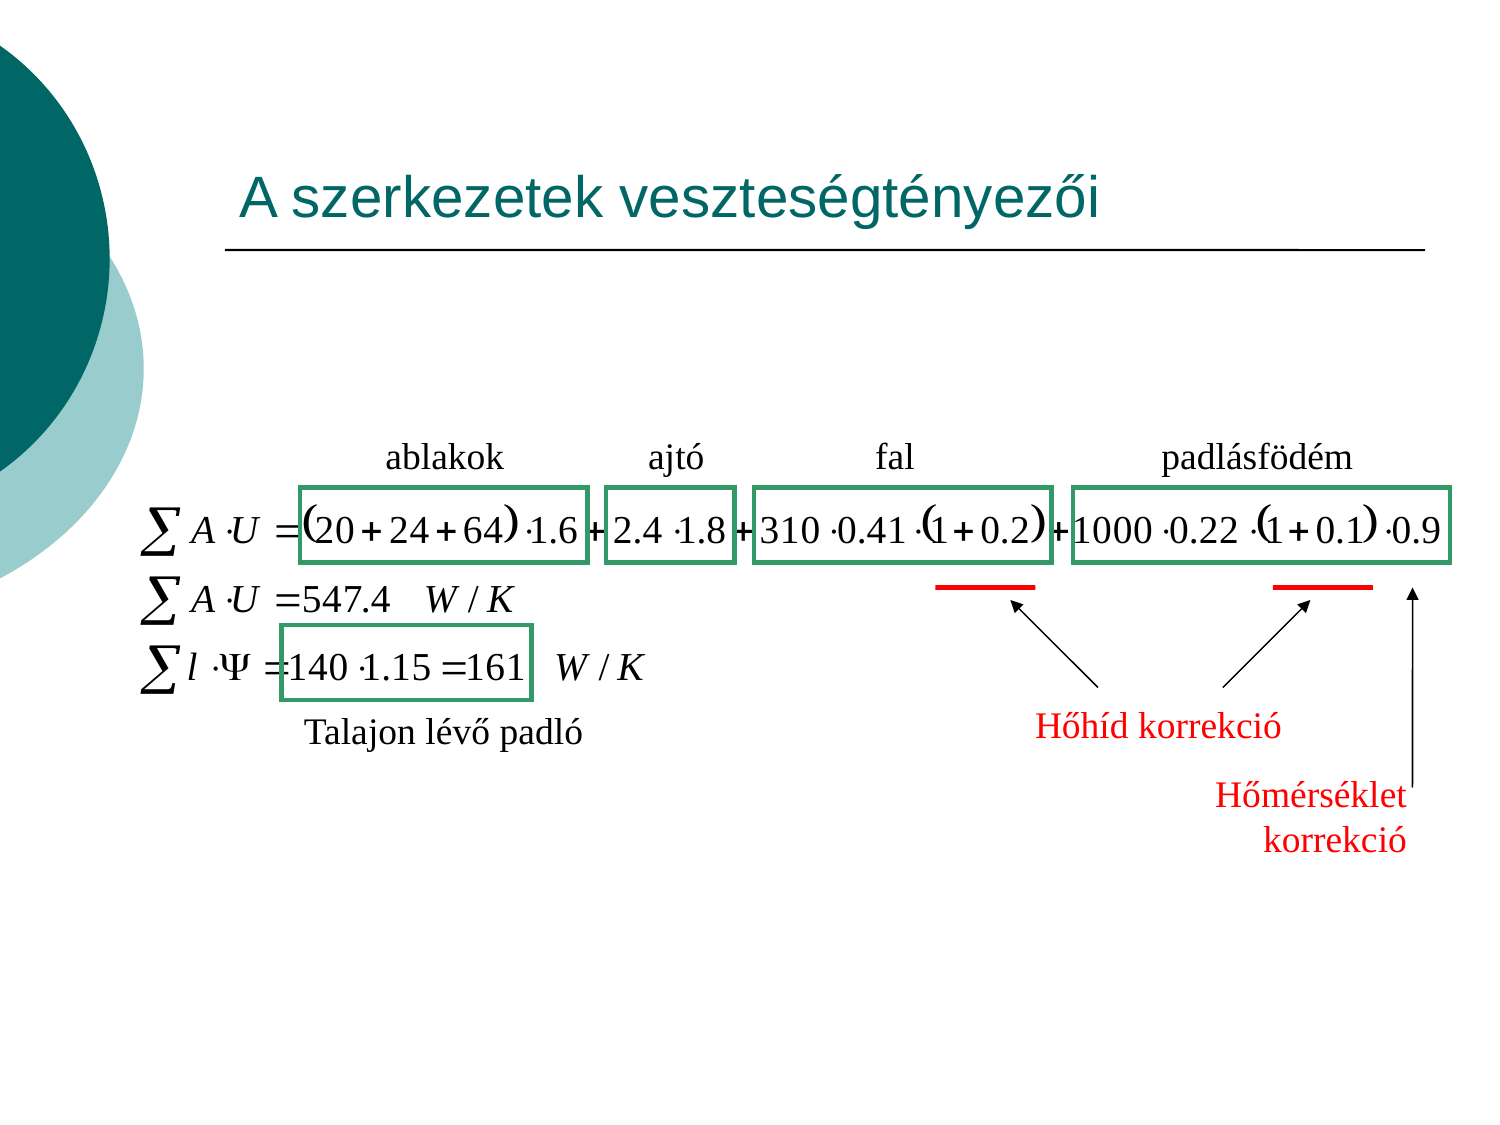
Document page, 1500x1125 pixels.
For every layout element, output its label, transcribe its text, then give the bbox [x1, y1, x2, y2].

text_box fal [749, 424, 1040, 485]
title A szerkezetek veszteségtényezői [224, 49, 1425, 237]
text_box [935, 587, 1197, 755]
text_box [299, 487, 588, 498]
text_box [134, 499, 1449, 705]
text_box Talajon lévő padló [275, 713, 613, 760]
text_box padlásfödém [1112, 424, 1403, 485]
text_box [1072, 487, 1450, 499]
text_box ablakok [299, 424, 590, 485]
text_box [754, 487, 1052, 498]
text_box [605, 487, 735, 498]
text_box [1199, 587, 1423, 868]
text_box ajtó [612, 424, 741, 485]
